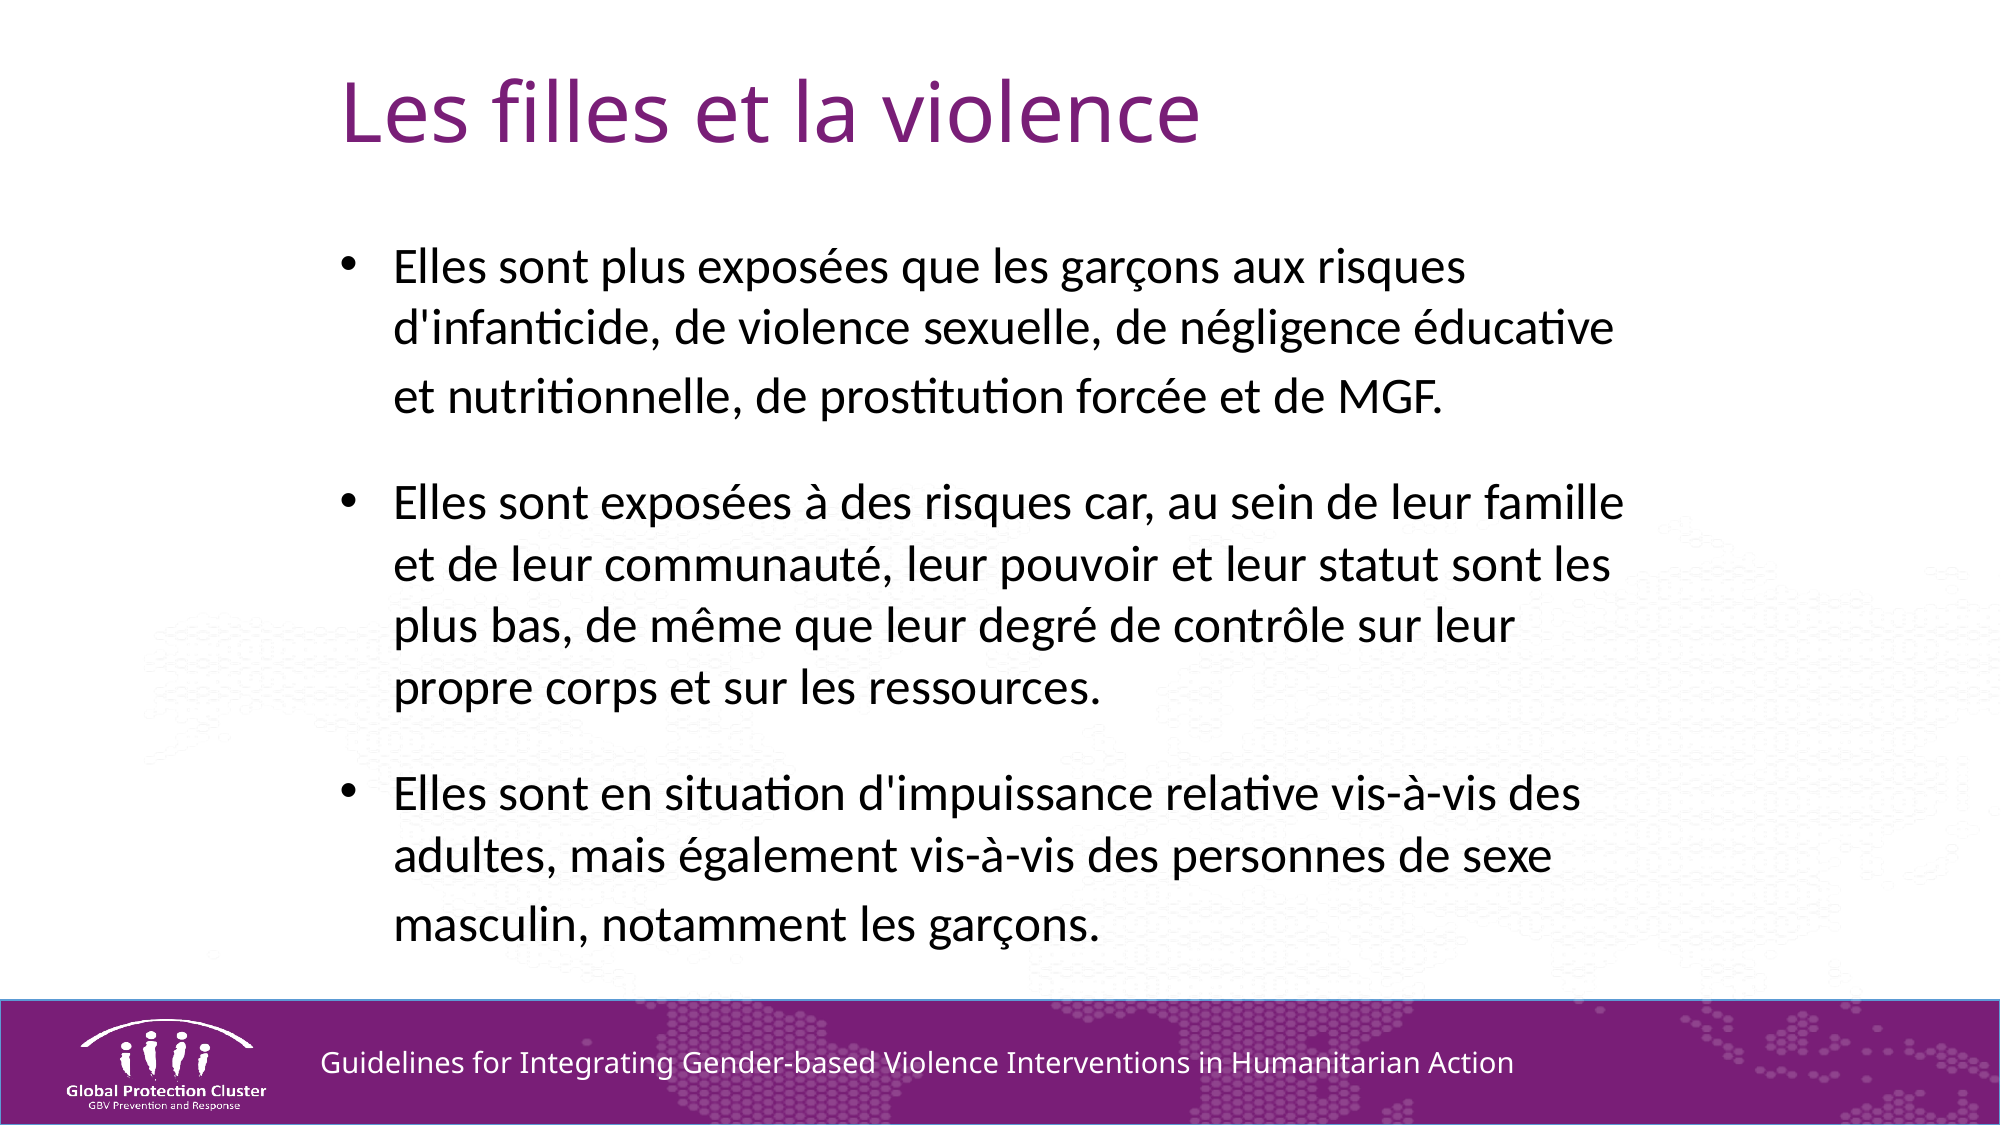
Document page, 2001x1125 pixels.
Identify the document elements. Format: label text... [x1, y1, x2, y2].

text_box Elles sont plus exposées que les garçons aux risques d'infanticide, de violence sexuelle, de négligence éducative et nutritionnelle, de prostitution forcée et de MGF. Elles sont exposées à des risques car, au sein de leur famille et de leur communauté, leur pouvoir et leur statut sont les plus bas, de même que leur degré de contrôle sur leur propre corps et sur les ressources. Elles sont en situation d'impuissance relative vis-à-vis des adultes, mais également vis-à-vis des personnes de sexe masculin, notamment les garçons. [324, 224, 1675, 968]
picture [56, 254, 2001, 1125]
title Les filles et la violence [324, 62, 1258, 197]
